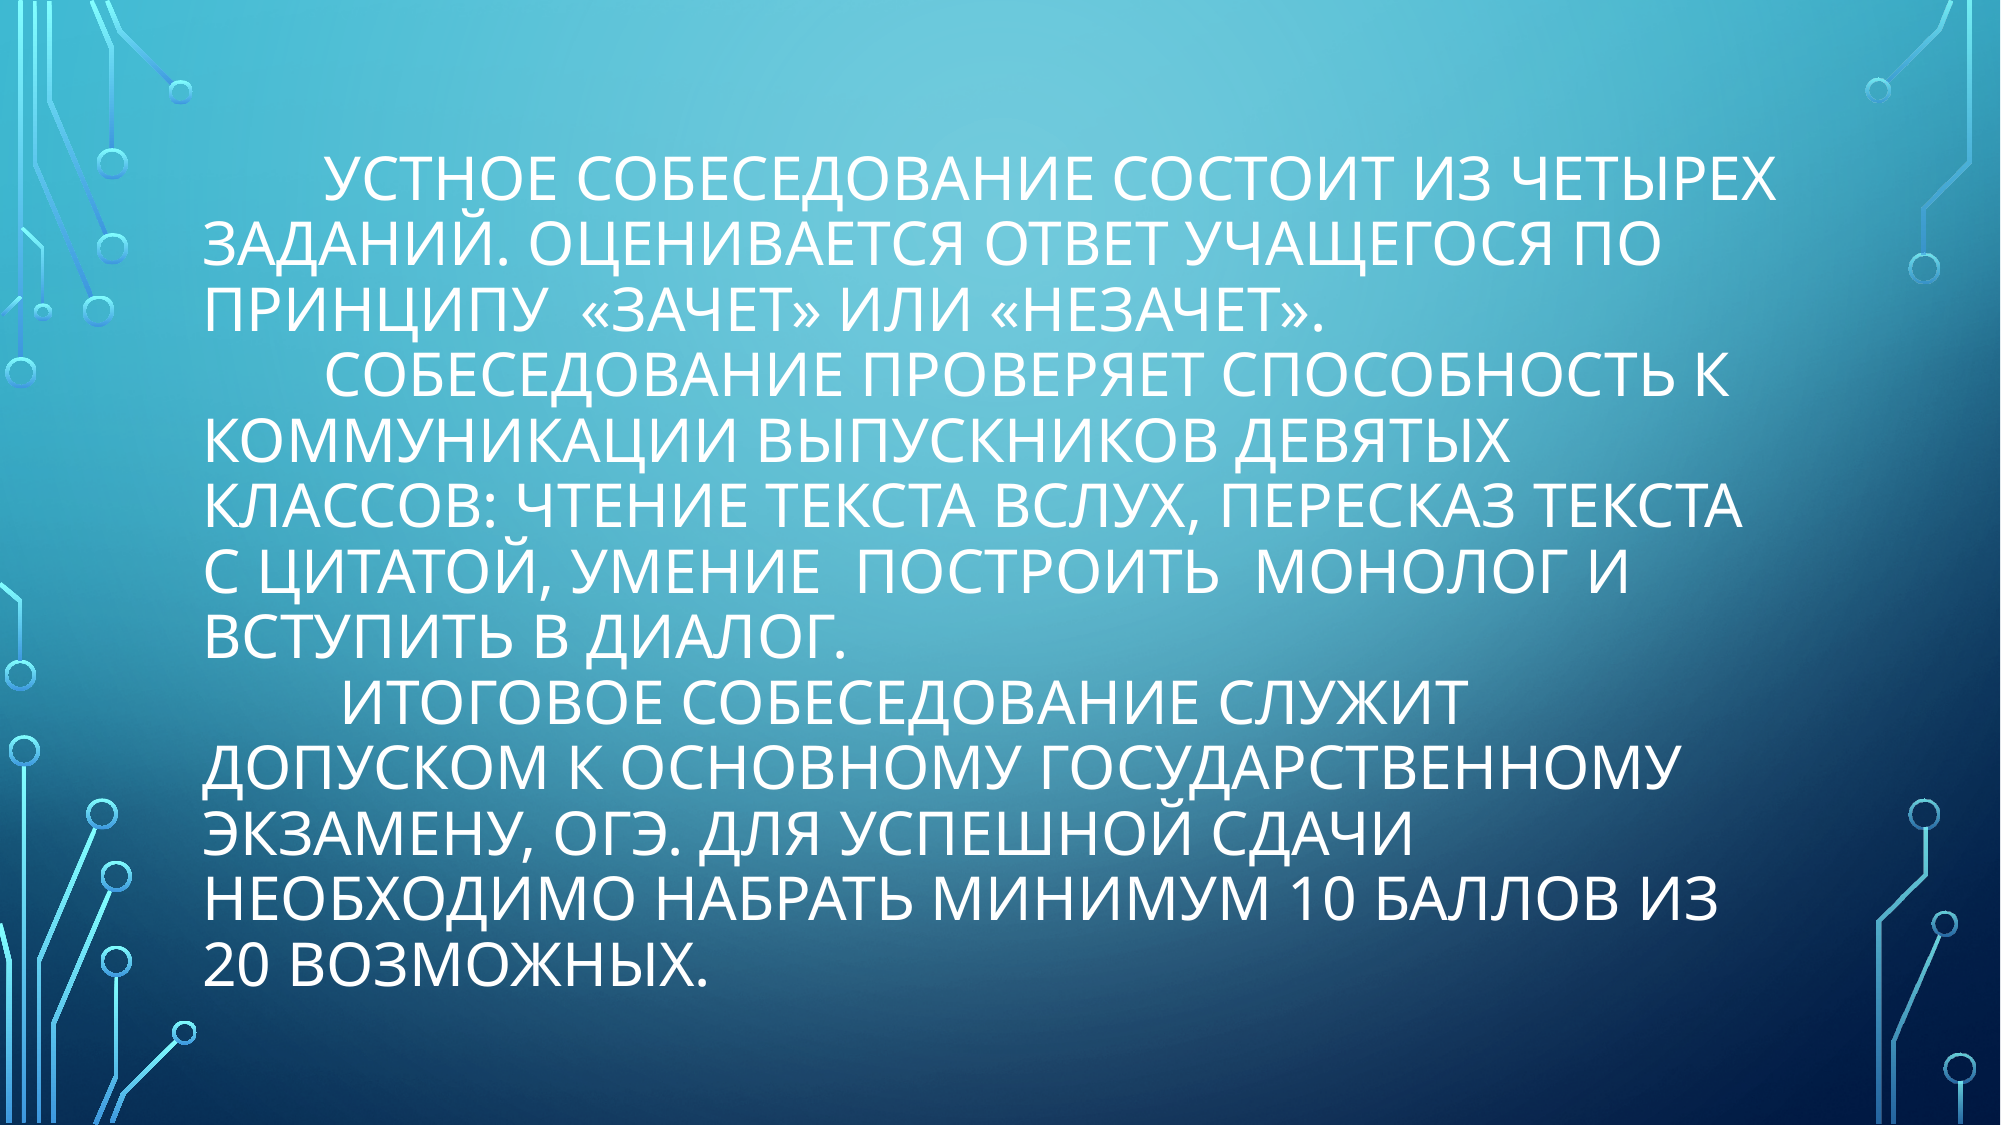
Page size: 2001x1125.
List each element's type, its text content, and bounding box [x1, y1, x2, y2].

title устное собеседование состоит из четырех заданий. Оценивается ответ учащегося по принципу «зачет» или «незачет». Собеседование проверяет способность к коммуникации выпускников девятых классов: чтение текста вслух, пересказ текста с цитатой, умение построить монолог и вступить в диалог. итоговое собеседование служит допуском к основному государственному экзамену, ОГЭ. Для успешной сдачи необходимо набрать минимум 10 баллов из 20 ВОЗМОЖНЫХ. [187, 101, 1813, 1046]
